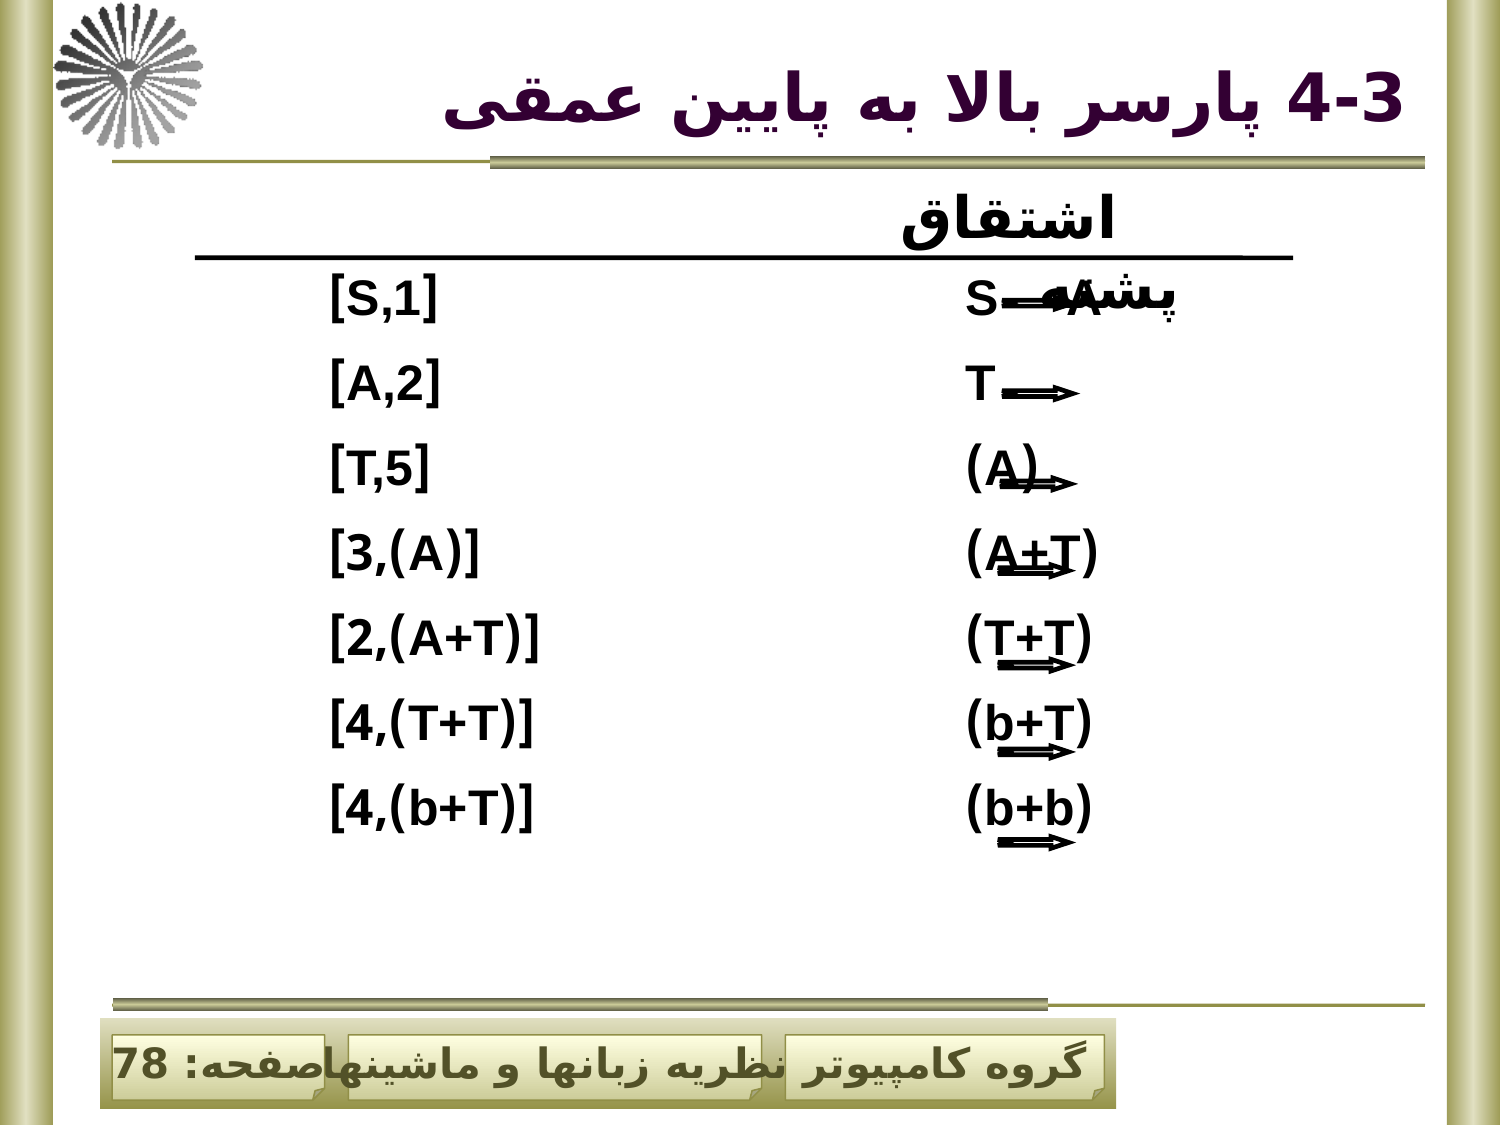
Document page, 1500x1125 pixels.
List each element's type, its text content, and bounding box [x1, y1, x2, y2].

title 4-3 پارسر بالا به پایین عمقی [147, 42, 1423, 147]
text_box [194, 172, 1341, 873]
